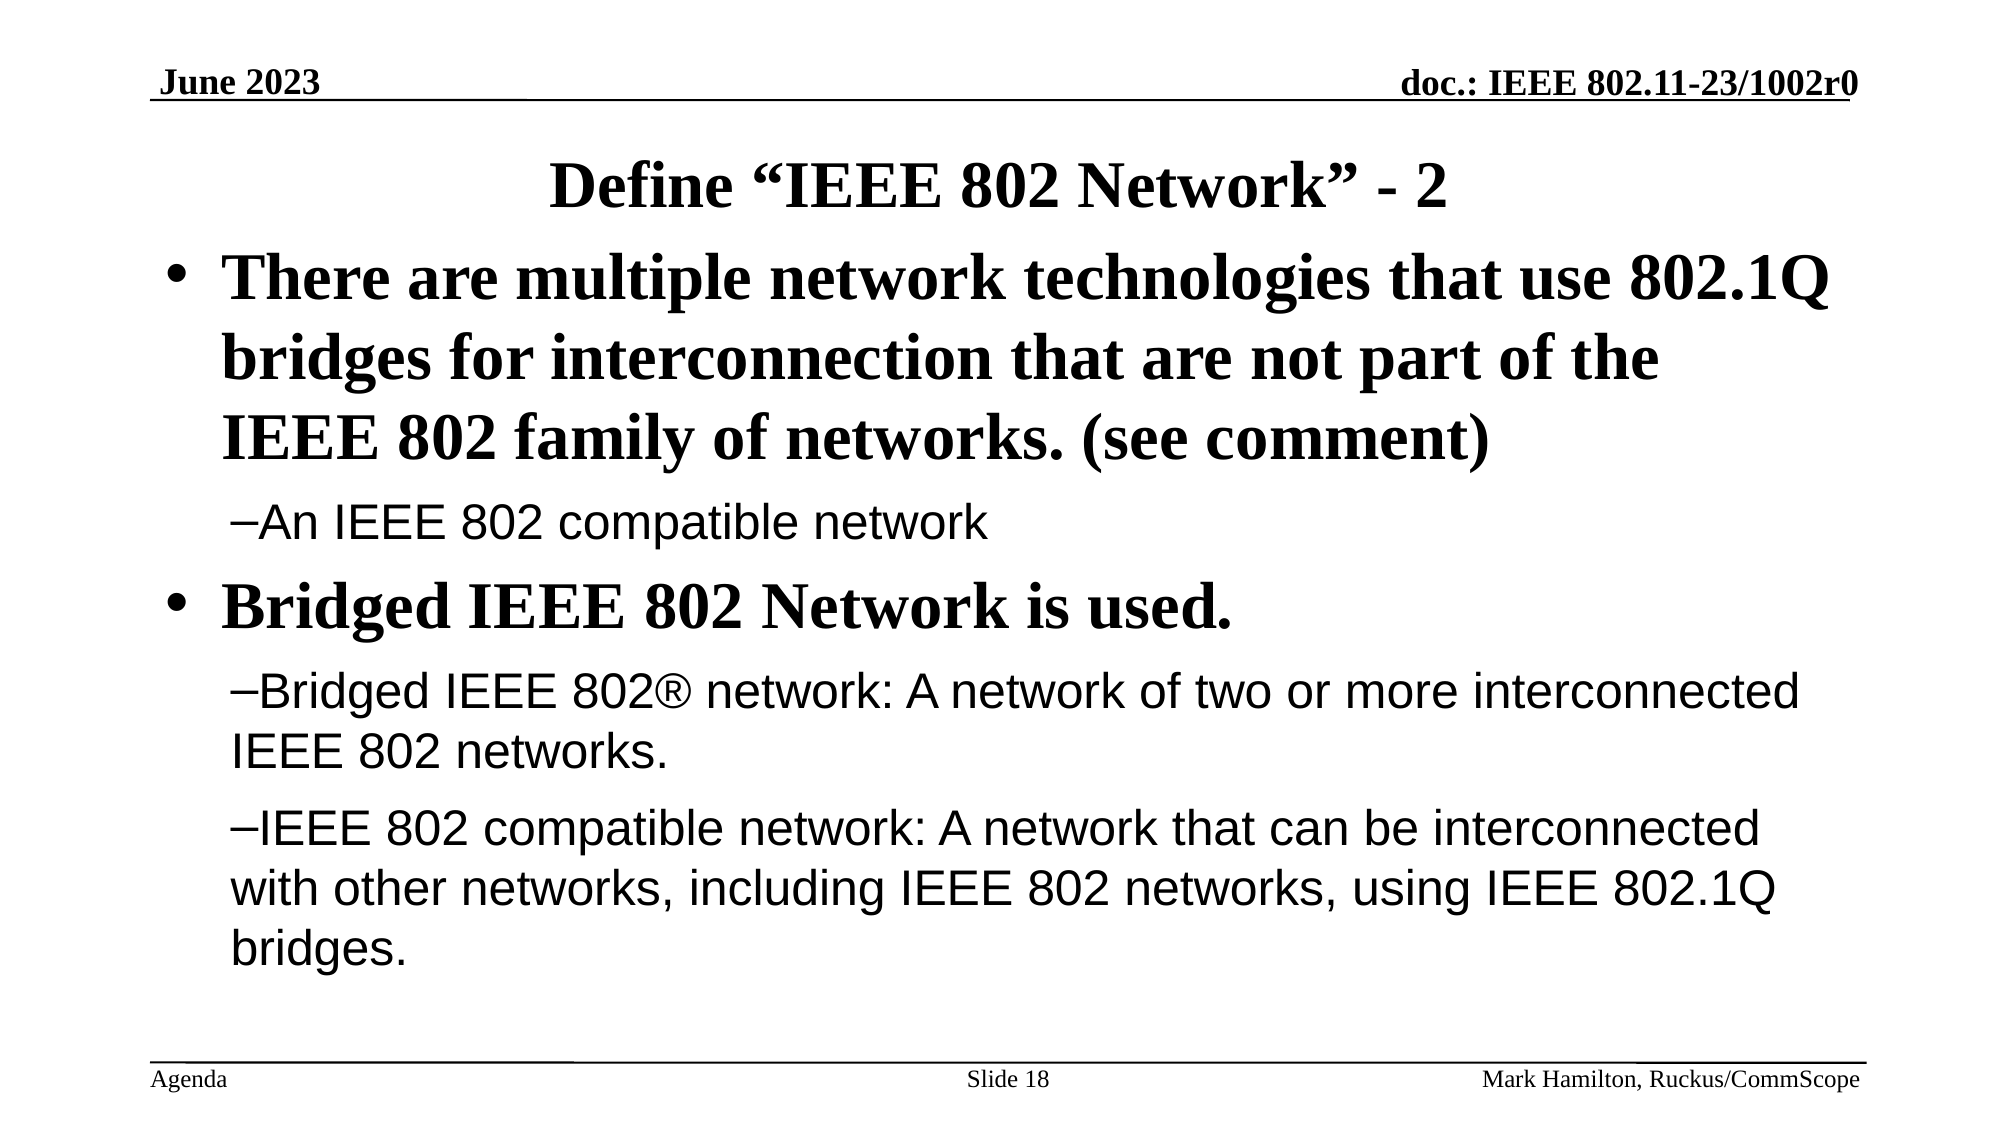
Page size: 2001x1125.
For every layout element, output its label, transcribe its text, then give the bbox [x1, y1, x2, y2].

list There are multiple network technologies that use 802.1Q bridges for interconnection that are not part of the IEEE 802 family of networks. (see comment) An IEEE 802 compatible network Bridged IEEE 802 Network is used. Bridged IEEE 802® network: A network of two or more interconnected IEEE 802 networks. IEEE 802 compatible network: A network that can be interconnected with other networks, including IEEE 802 networks, using IEEE 802.1Q bridges. [149, 224, 1850, 1063]
slide_number Slide 18 [950, 1061, 1067, 1123]
title Define “IEEE 802 Network” - 2 [149, 112, 1850, 224]
